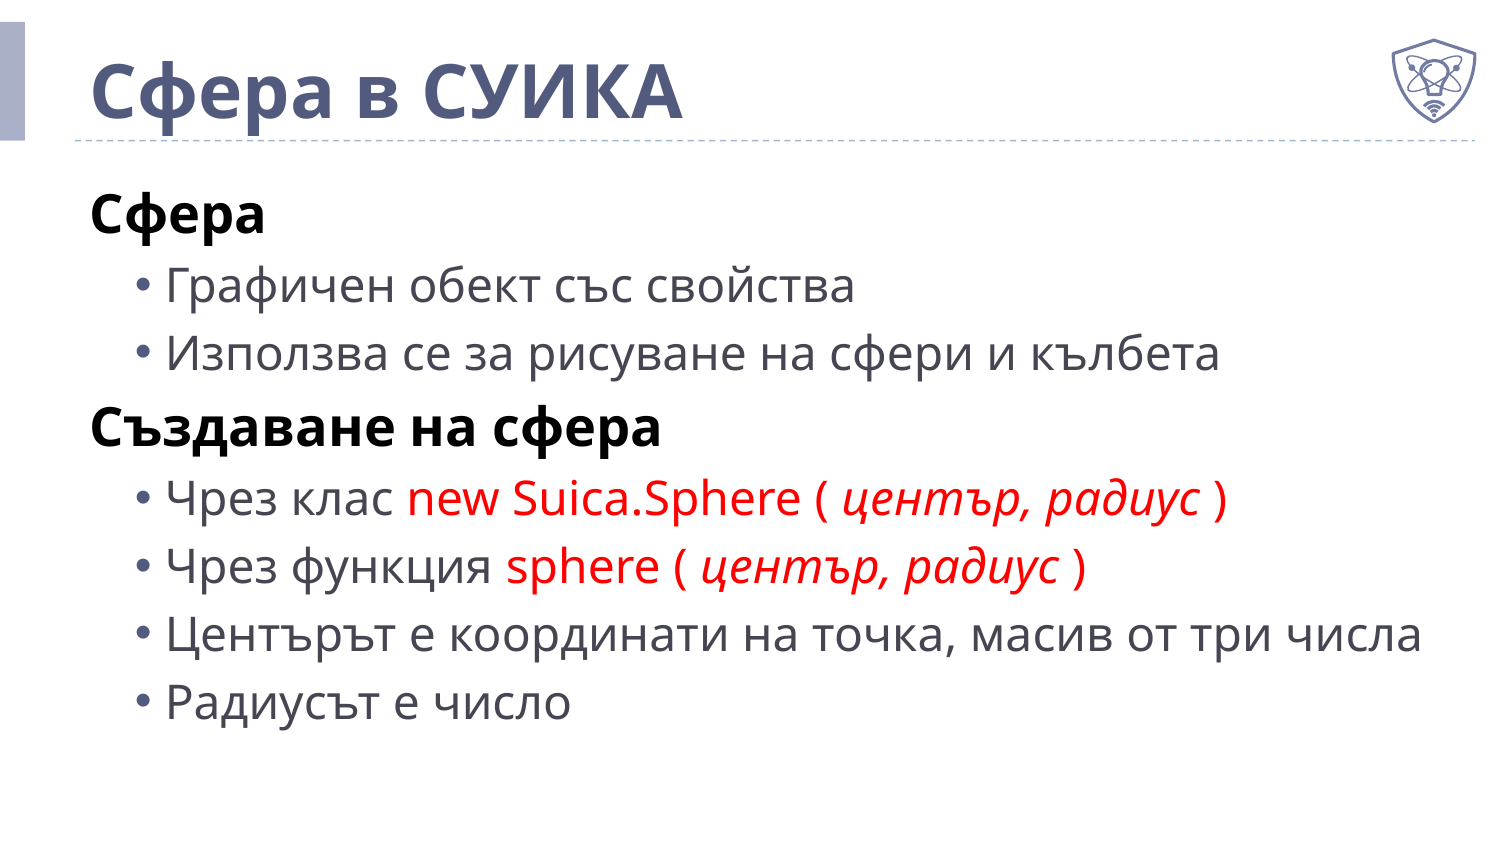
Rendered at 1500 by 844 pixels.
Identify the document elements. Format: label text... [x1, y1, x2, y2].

title Сфера в СУИКА [75, 18, 1475, 141]
list Сфера Графичен обект със свойства Използва се за рисуване на сфери и кълбета Създаване на сфера Чрез клас new Suica.Sphere ( център, радиус ) Чрез функция sphere ( център, радиус ) Центърът е координати на точка, масив от три числа Радиусът е число [75, 171, 1475, 835]
